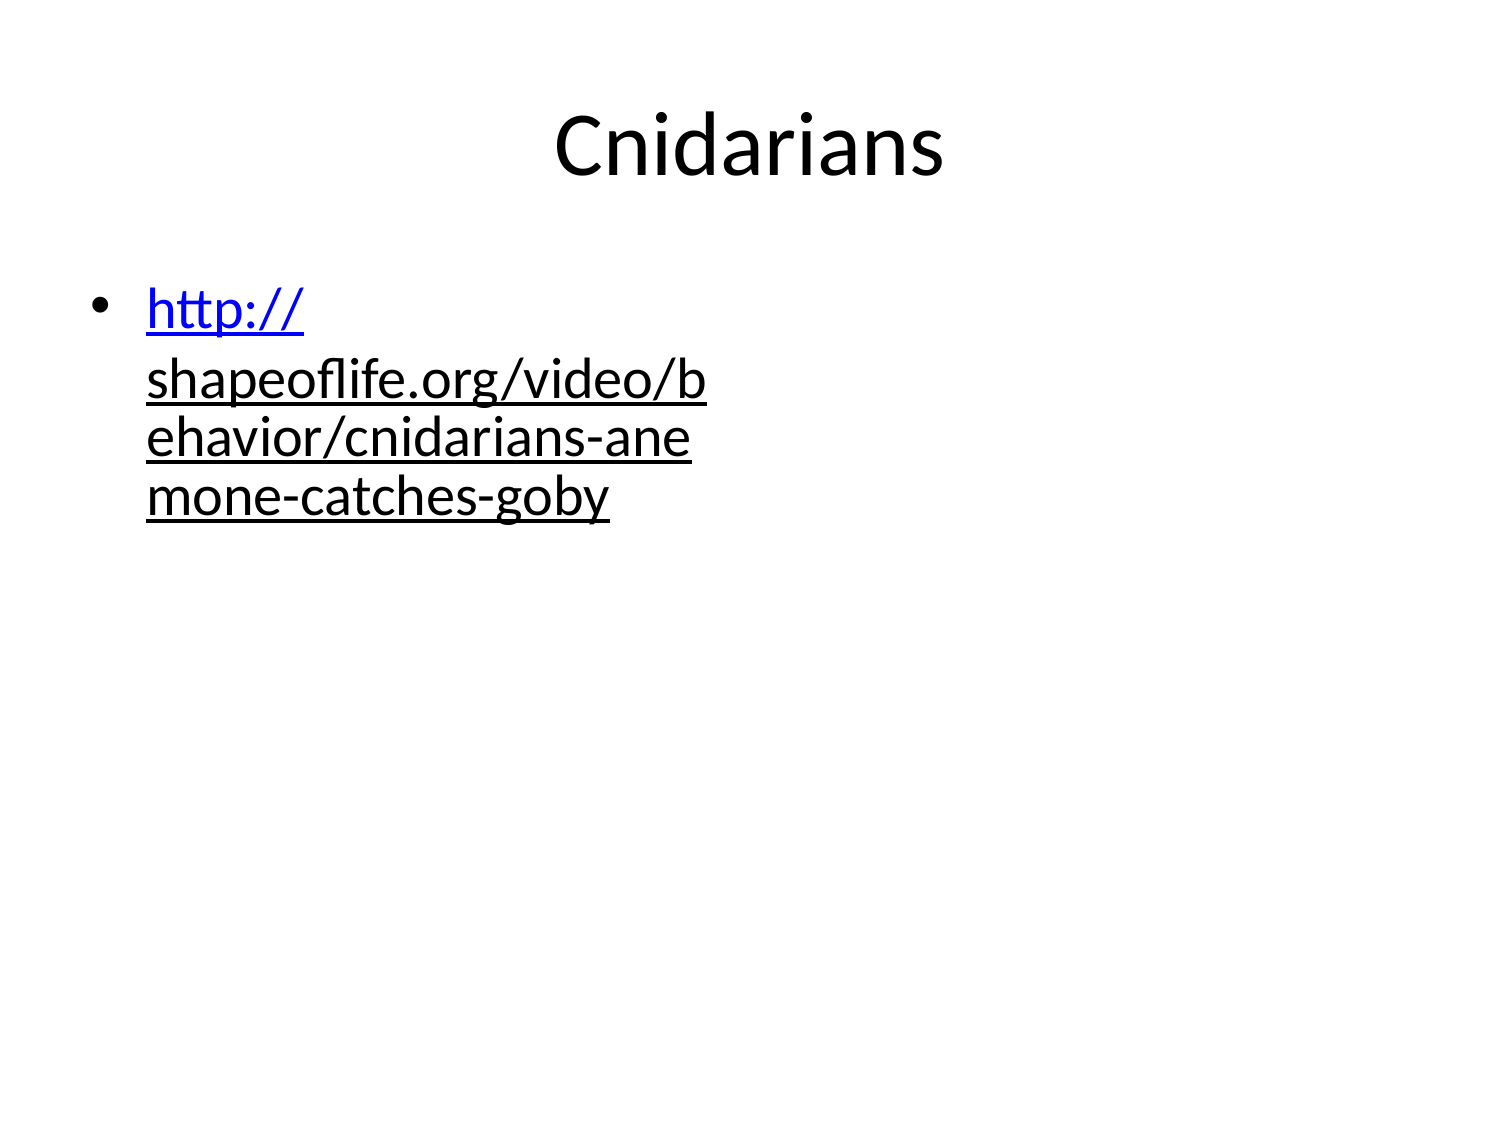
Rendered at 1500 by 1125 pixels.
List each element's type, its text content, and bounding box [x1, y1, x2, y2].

list http://shapeoflife.org/video/behavior/cnidarians-anemone-catches-goby [75, 262, 738, 1005]
title Cnidarians [75, 45, 1425, 233]
